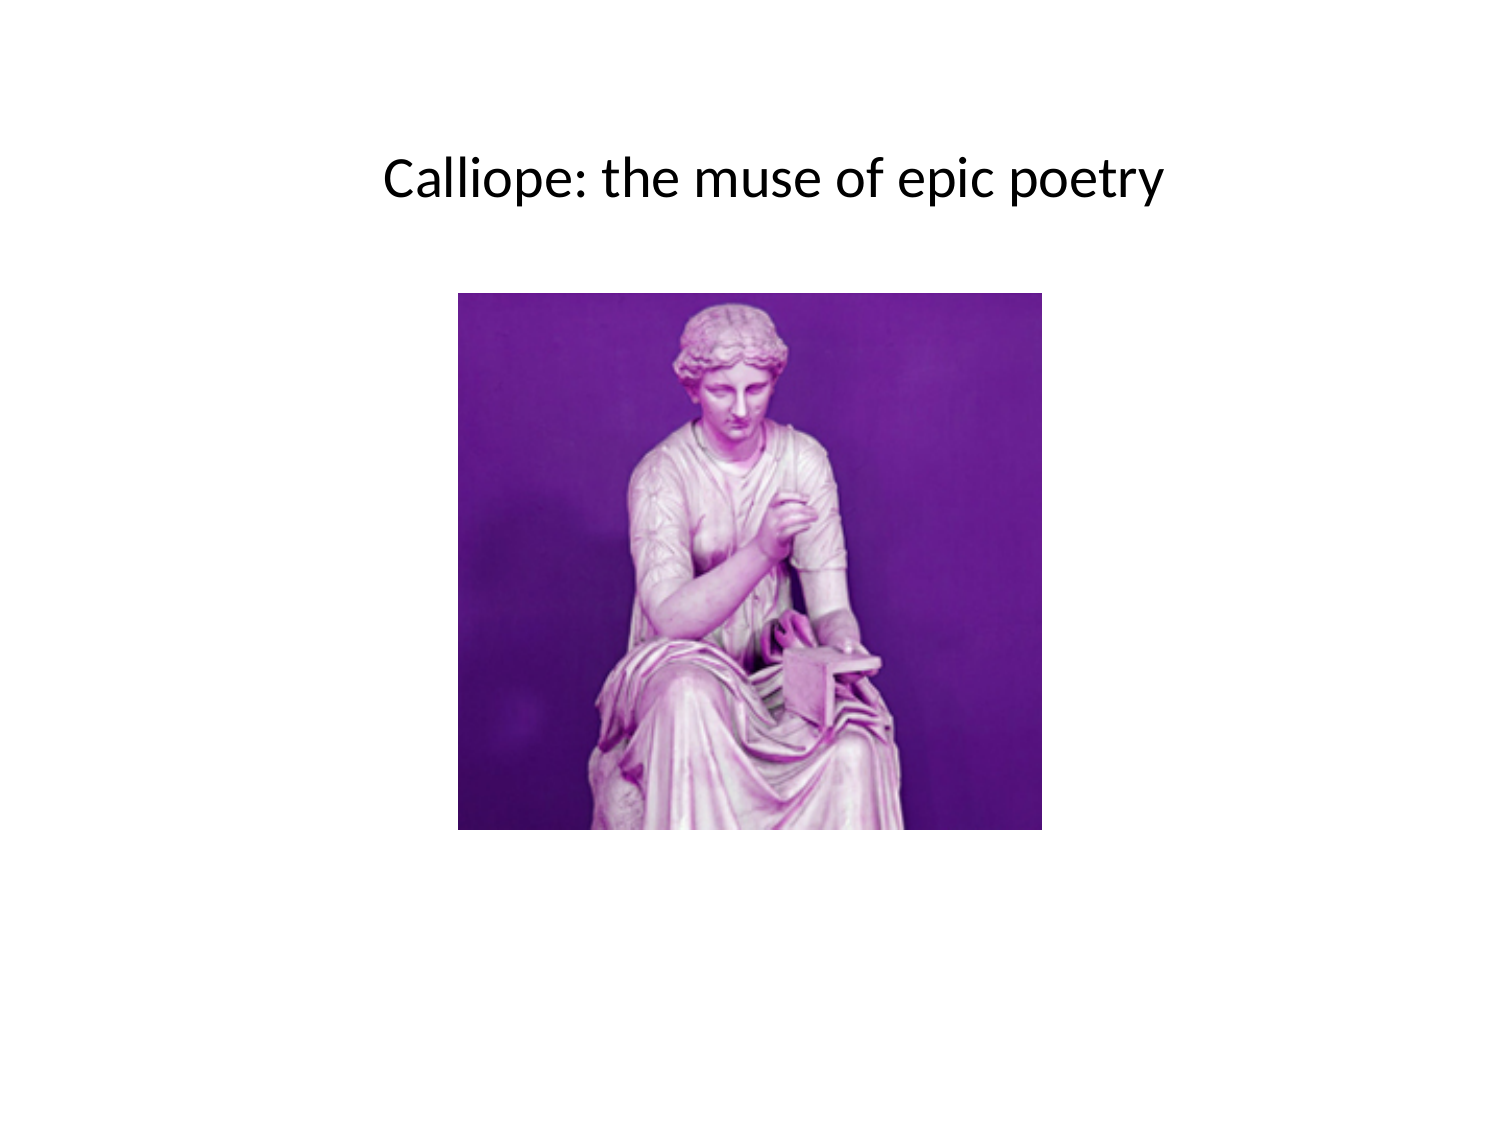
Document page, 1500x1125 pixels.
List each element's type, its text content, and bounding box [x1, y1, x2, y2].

text_box Calliope: the muse of epic poetry [369, 131, 1236, 217]
picture [458, 293, 1042, 830]
